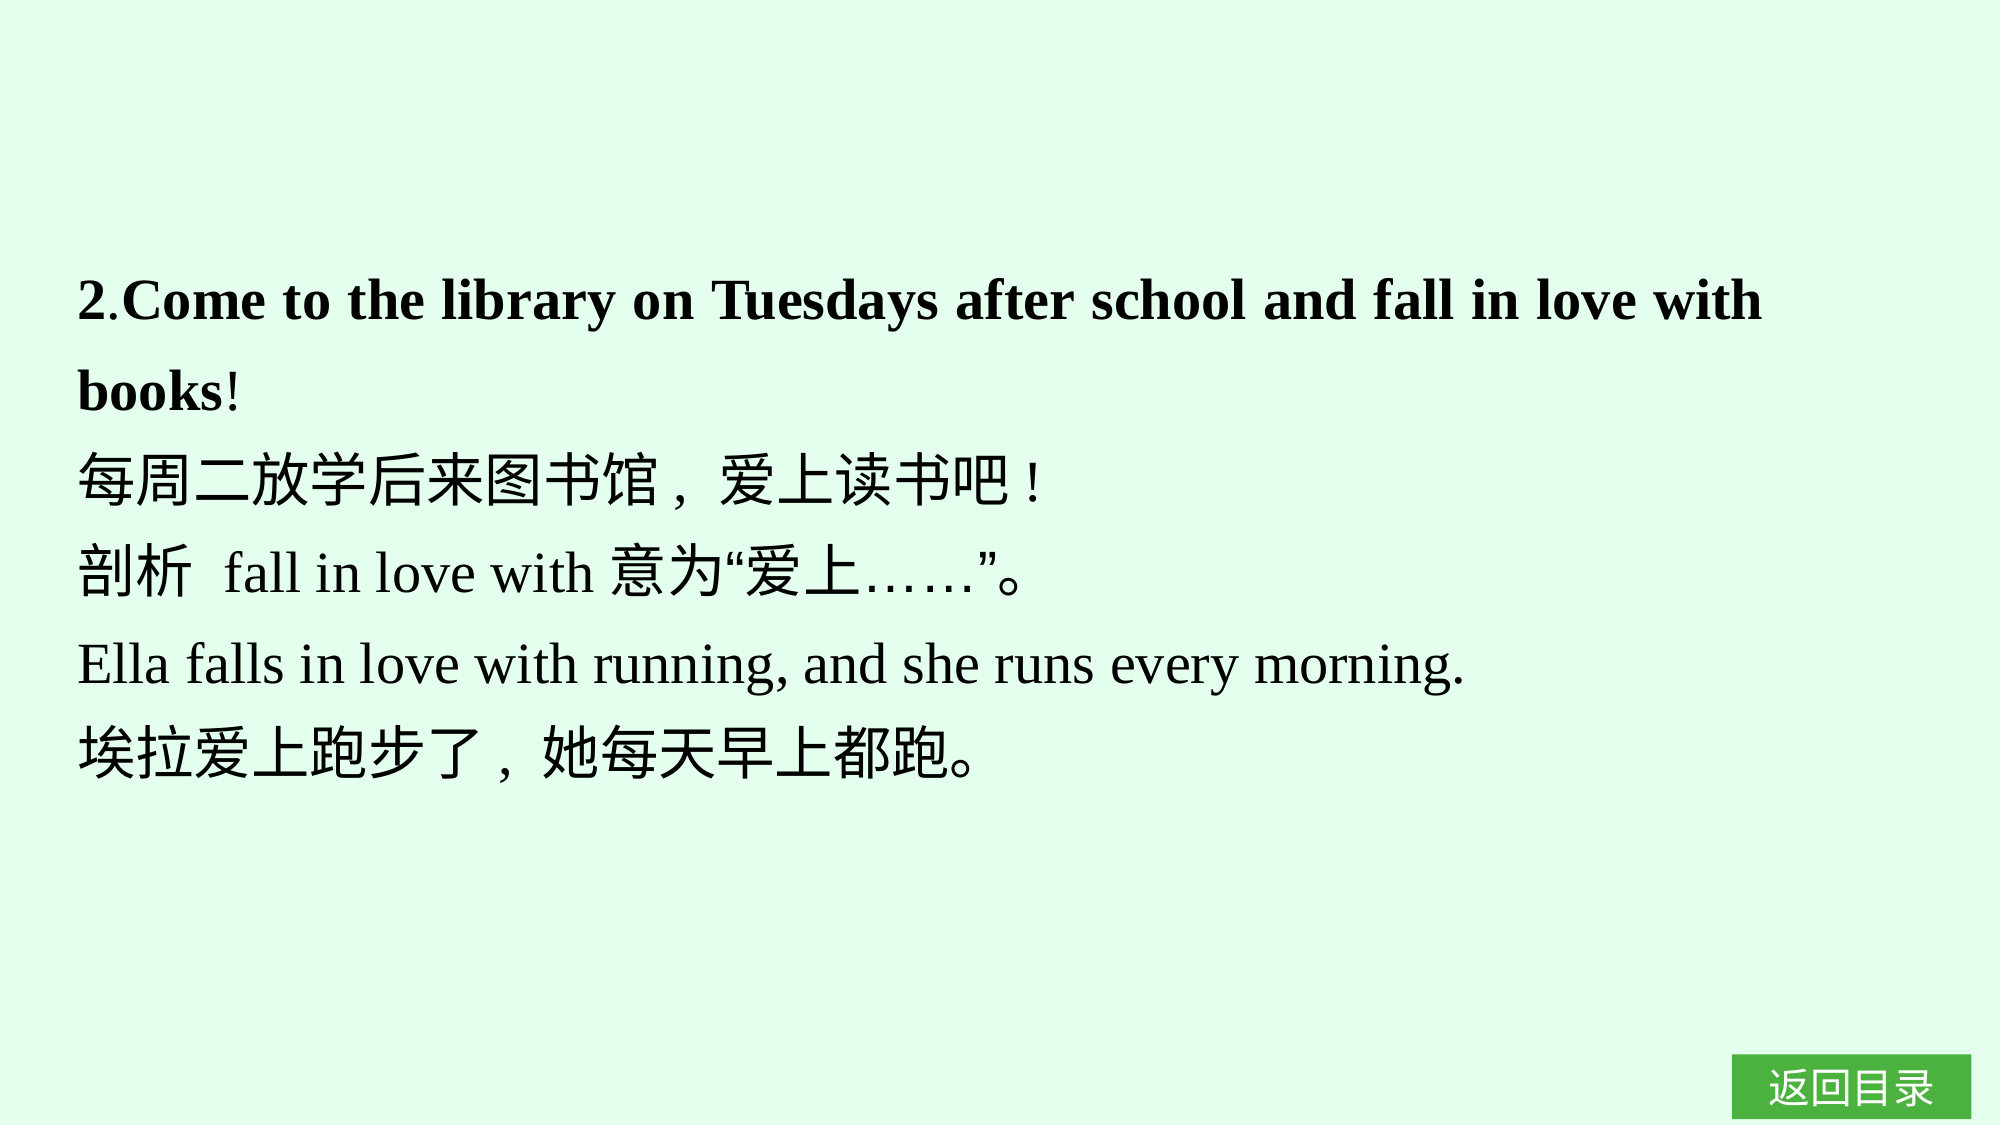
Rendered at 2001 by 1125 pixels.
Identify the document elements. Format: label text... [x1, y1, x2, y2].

text_box 2.Come to the library on Tuesdays after school and fall in love with books! 每周二放学后来图书馆, 爱上读书吧! 剖析 fall in love with意为“爱上……”。 Ella falls in love with running, and she runs every morning. 埃拉爱上跑步了, 她每天早上都跑。 [62, 232, 1938, 794]
